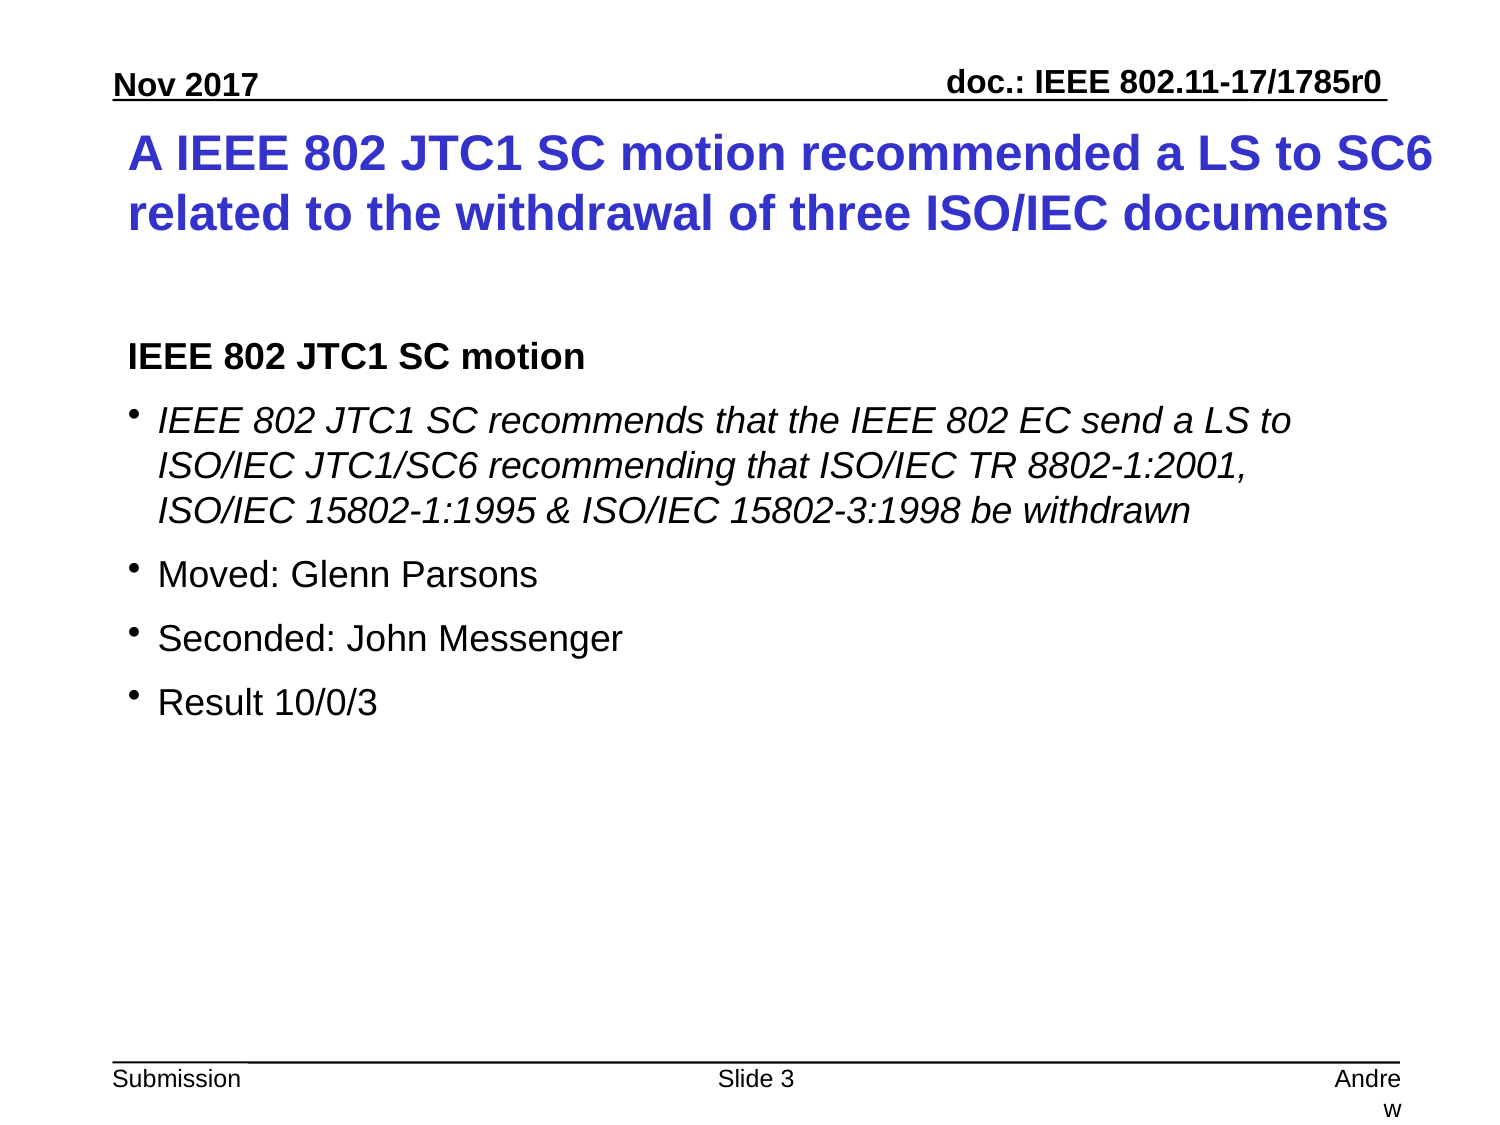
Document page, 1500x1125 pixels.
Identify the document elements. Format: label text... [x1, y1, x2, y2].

slide_number Slide 3 [709, 1061, 803, 1093]
title A IEEE 802 JTC1 SC motion recommended a LS to SC6 related to the withdrawal of three ISO/IEC documents [112, 112, 1475, 288]
list IEEE 802 JTC1 SC motion IEEE 802 JTC1 SC recommends that the IEEE 802 EC send a LS to ISO/IEC JTC1/SC6 recommending that ISO/IEC TR 8802-1:2001, ISO/IEC 15802-1:1995 & ISO/IEC 15802-3:1998 be withdrawn Moved: Glenn Parsons Seconded: John Messenger Result 10/0/3 [112, 324, 1388, 1000]
footer Andrew Myles, Cisco [1320, 1061, 1402, 1093]
